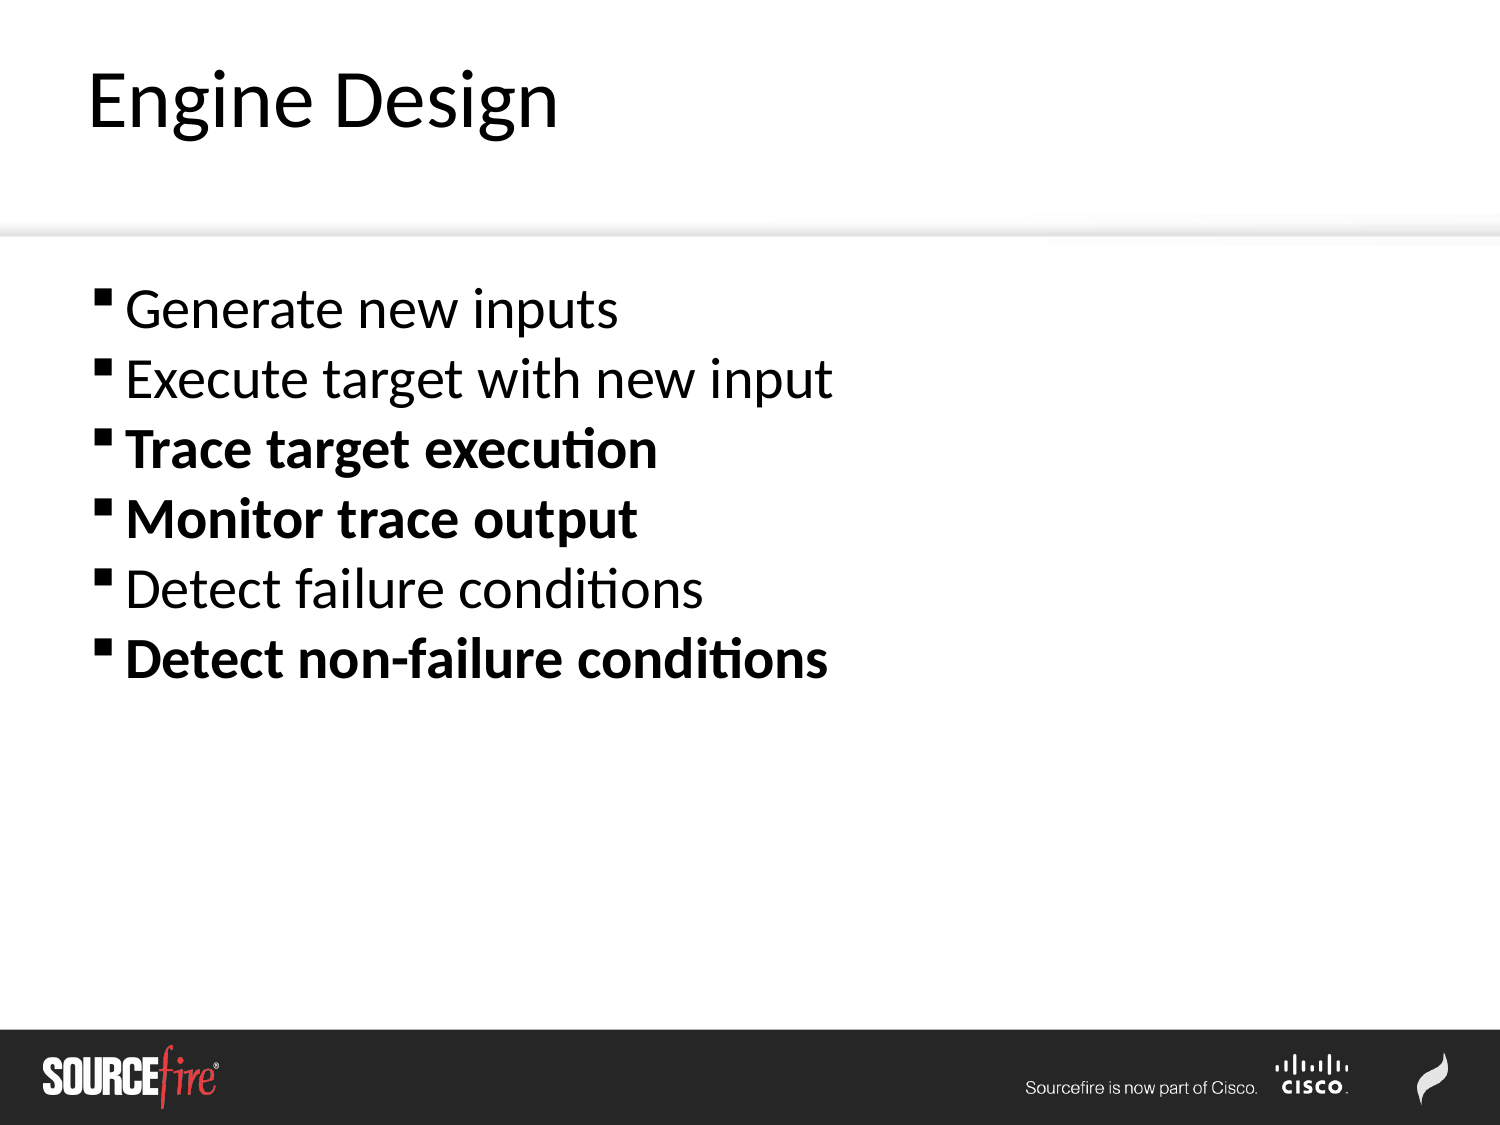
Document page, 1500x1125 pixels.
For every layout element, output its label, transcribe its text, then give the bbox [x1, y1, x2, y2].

picture [0, 214, 1500, 246]
text_box Generate new inputs Execute target with new input Trace target execution Monitor trace output Detect failure conditions Detect non-failure conditions [75, 262, 1425, 1005]
text_box Engine Design [72, 51, 1423, 215]
picture [1417, 1051, 1448, 1106]
picture [43, 1045, 219, 1109]
picture [1026, 1054, 1348, 1097]
